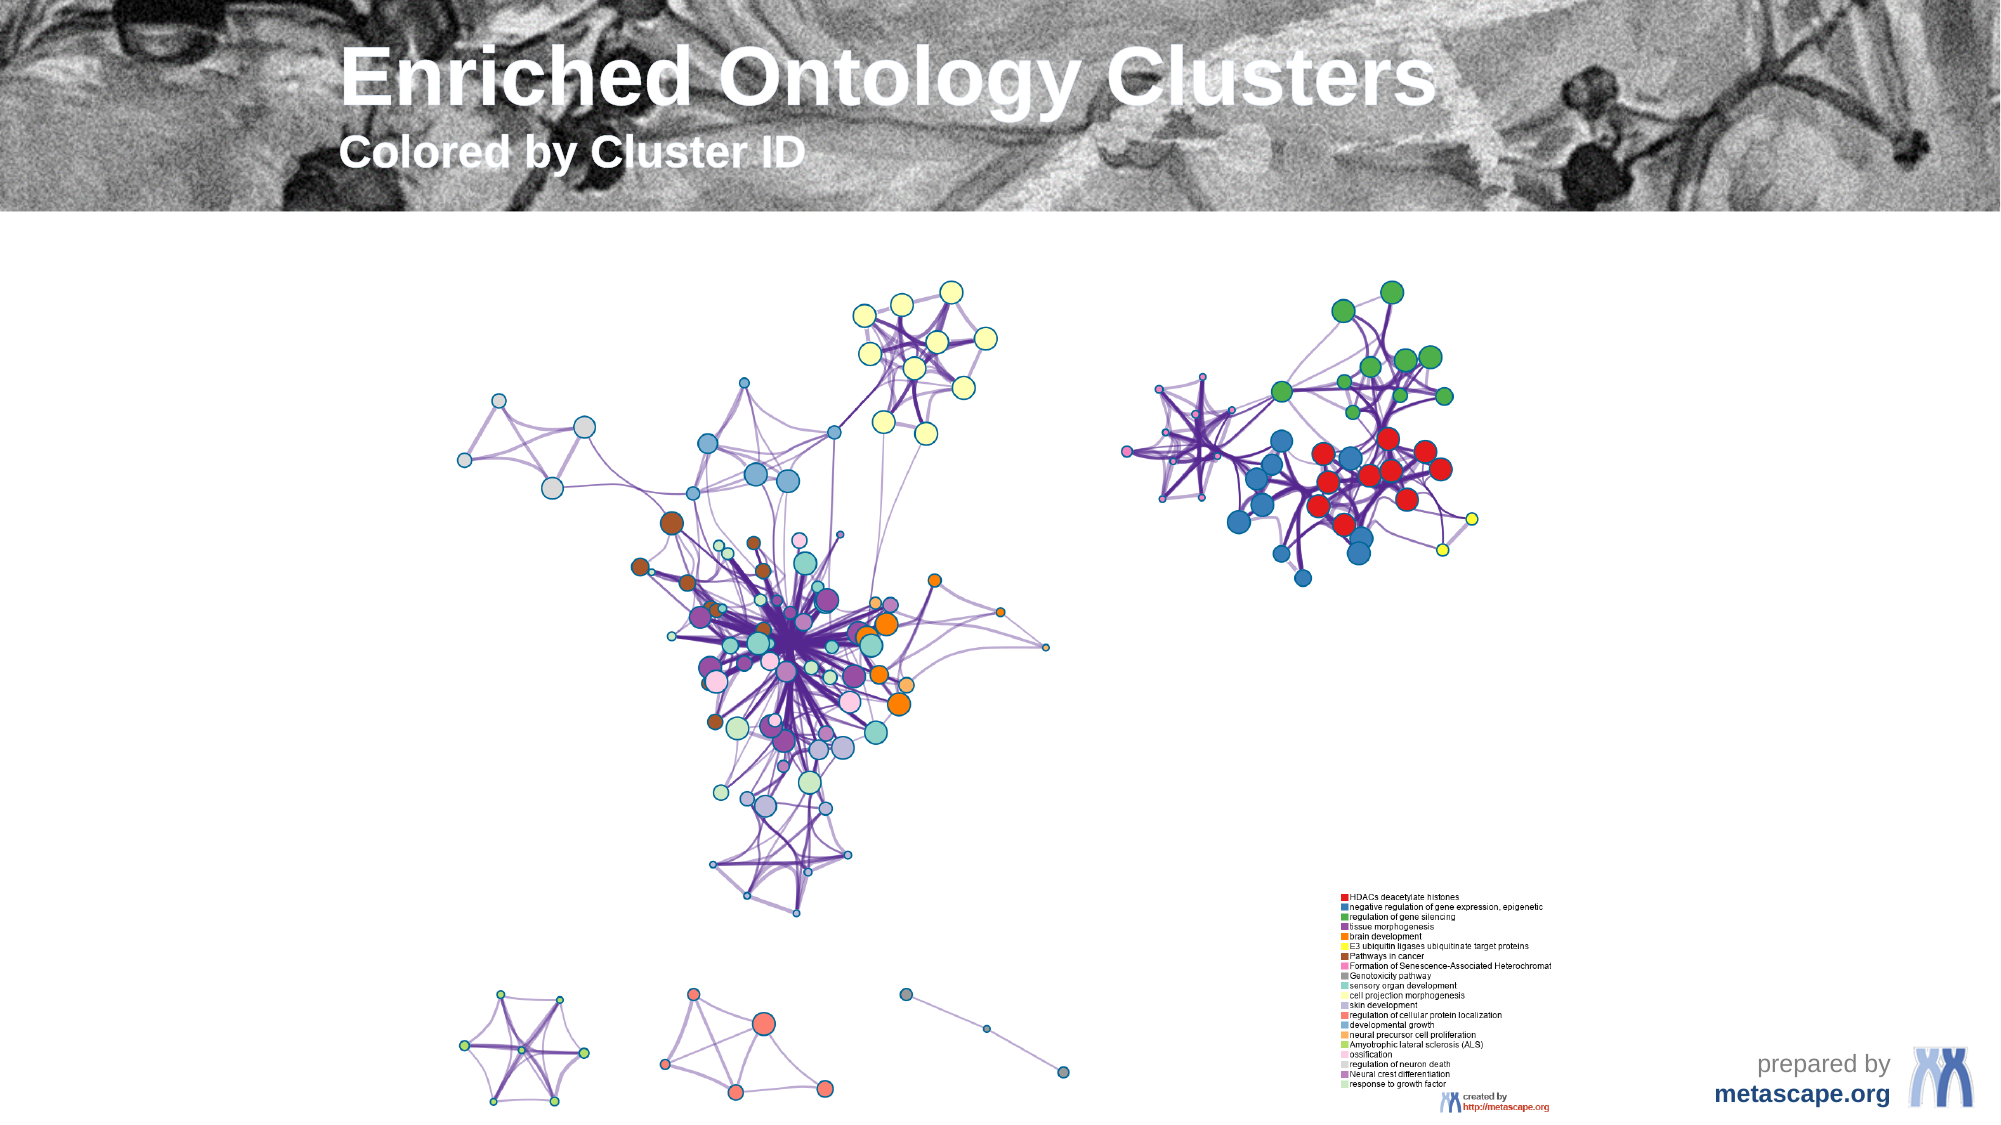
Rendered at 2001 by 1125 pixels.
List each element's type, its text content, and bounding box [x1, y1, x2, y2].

picture [0, 0, 2001, 1125]
title Enriched Ontology Clusters Colored by Cluster ID [323, 11, 1501, 187]
